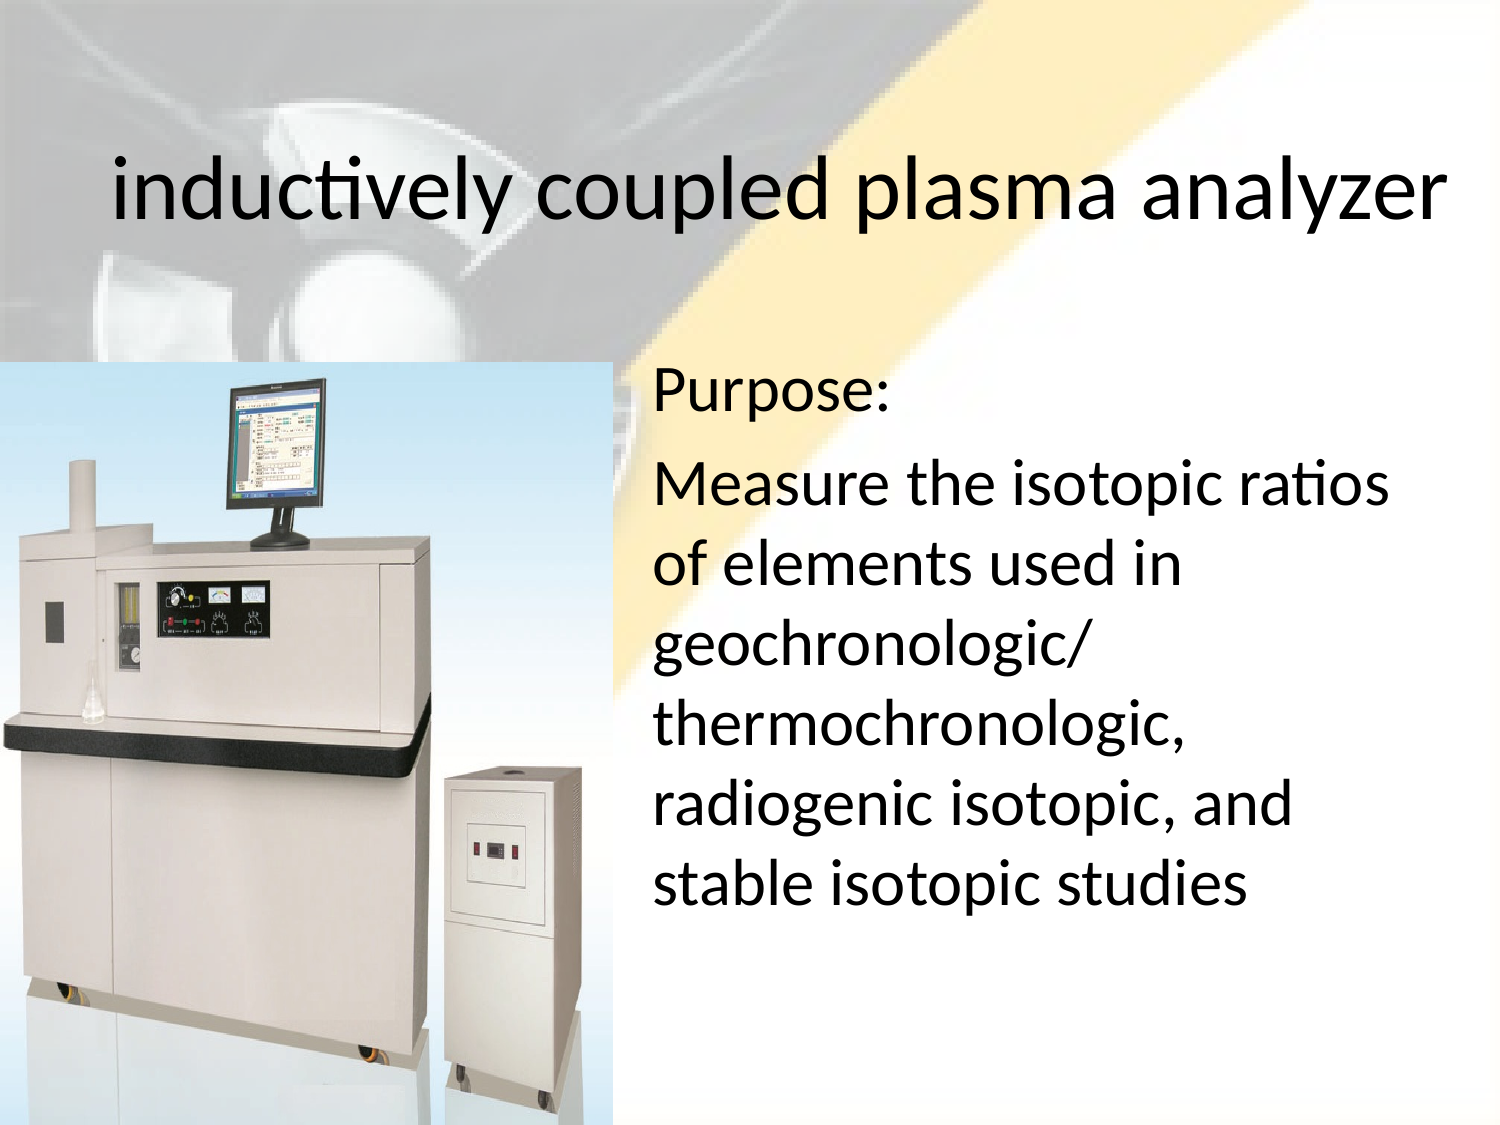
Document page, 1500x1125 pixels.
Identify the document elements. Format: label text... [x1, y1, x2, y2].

subtitle Purpose: Measure the isotopic ratios of elements used in geochronologic/ thermochronologic, radiogenic isotopic, and stable isotopic studies [637, 337, 1463, 1125]
picture [0, 362, 613, 1125]
title inductively coupled plasma analyzer [87, 62, 1475, 304]
